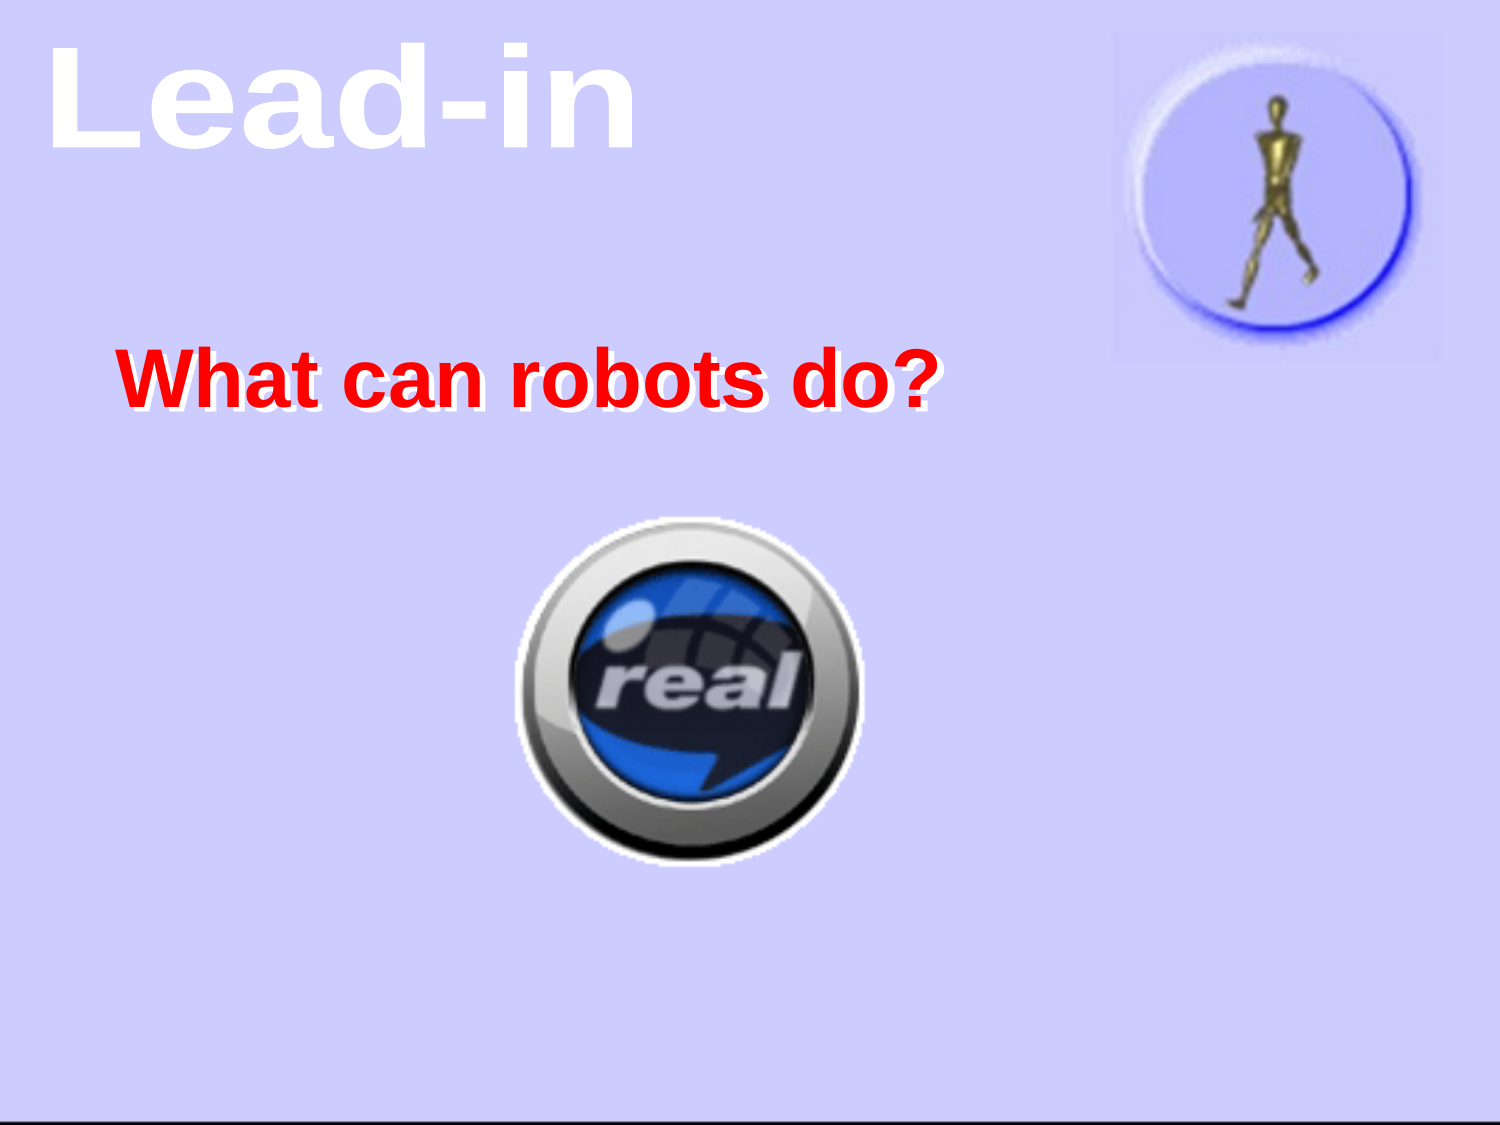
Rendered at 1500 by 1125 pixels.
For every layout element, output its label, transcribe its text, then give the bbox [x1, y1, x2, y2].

text_box What can robots do? [100, 286, 958, 432]
picture [0, 0, 1500, 1125]
